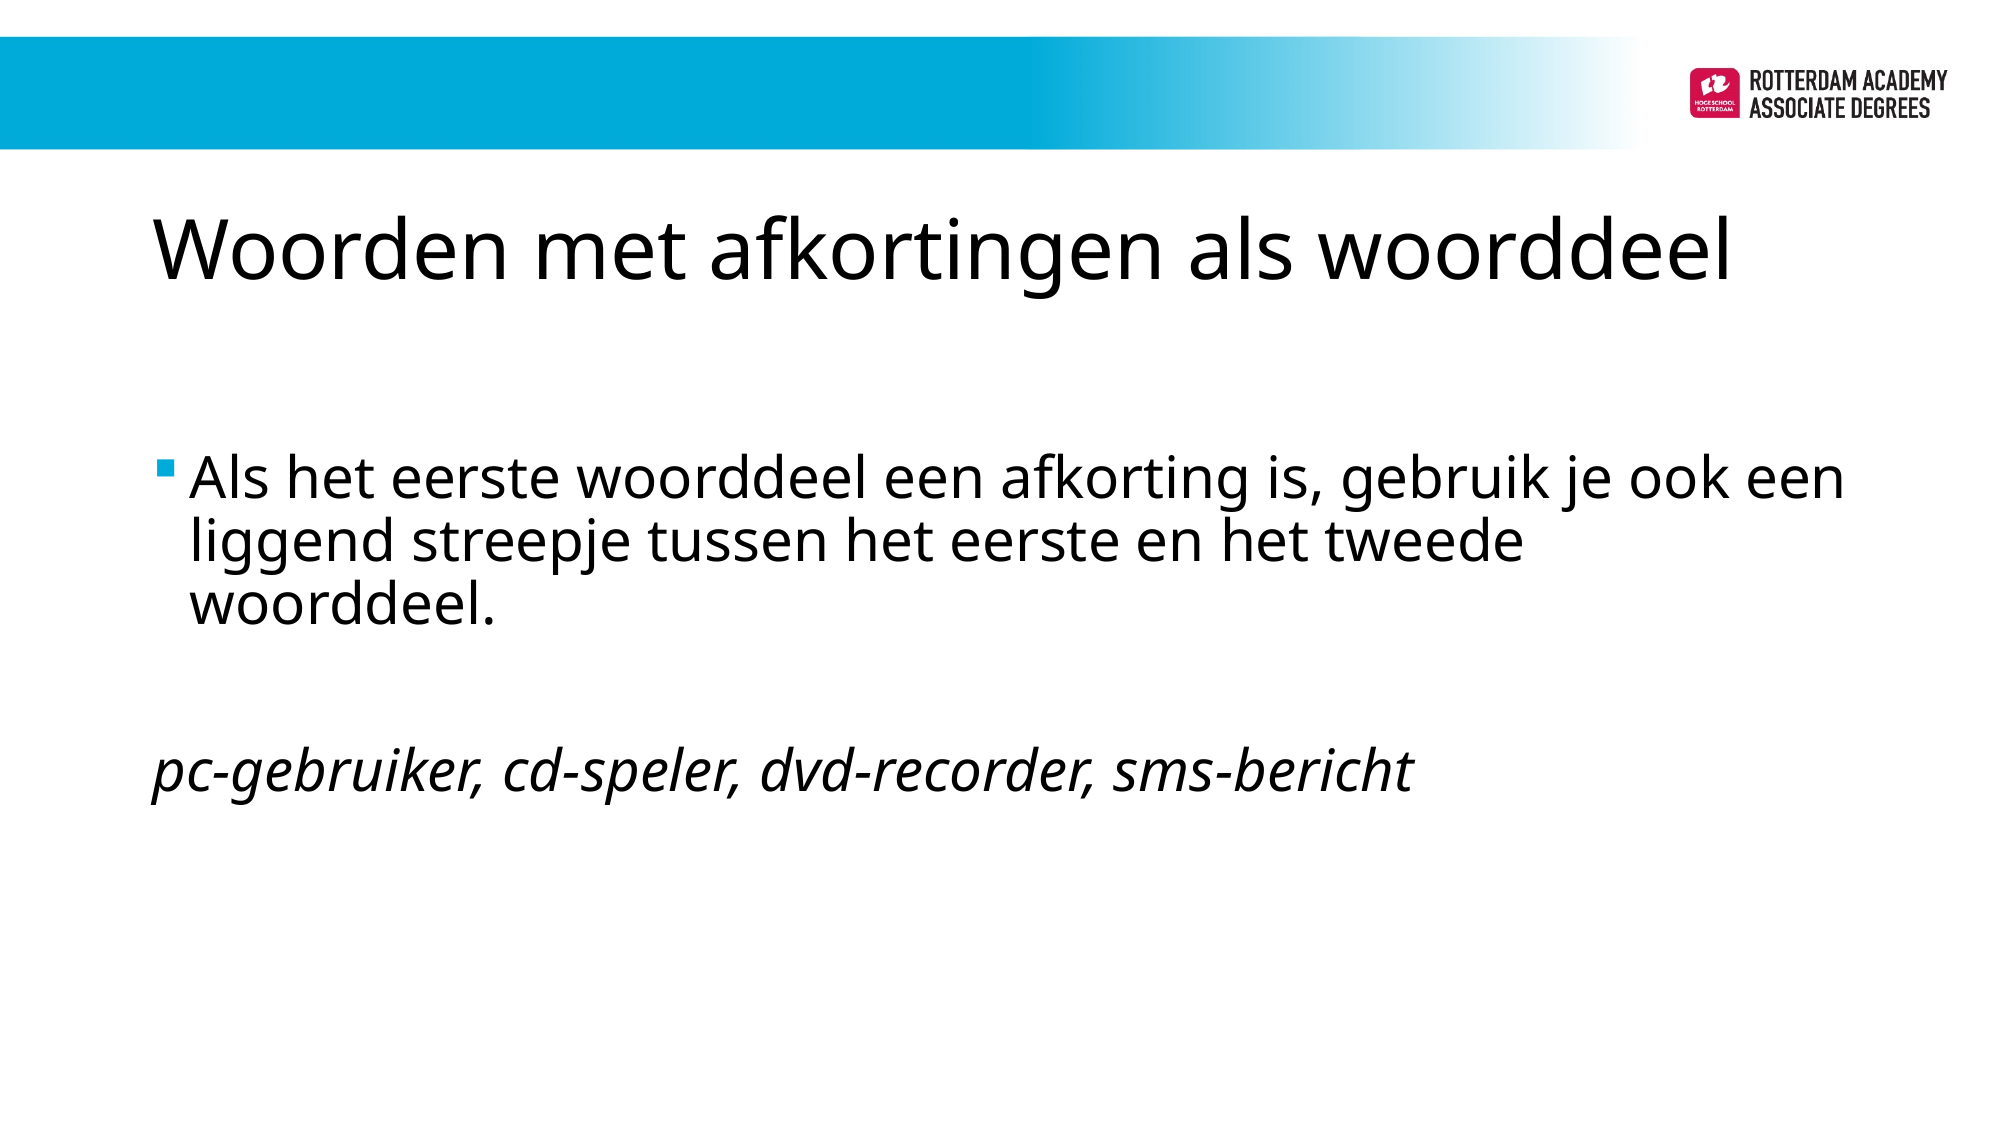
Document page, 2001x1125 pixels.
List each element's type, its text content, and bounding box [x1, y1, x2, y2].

list Als het eerste woorddeel een afkorting is, gebruik je ook een liggend streepje tussen het eerste en het tweede woorddeel. pc-gebruiker, cd-speler, dvd-recorder, sms-bericht [137, 440, 1863, 985]
title Woorden met afkortingen als woorddeel [137, 175, 1863, 329]
picture [0, 0, 2000, 184]
